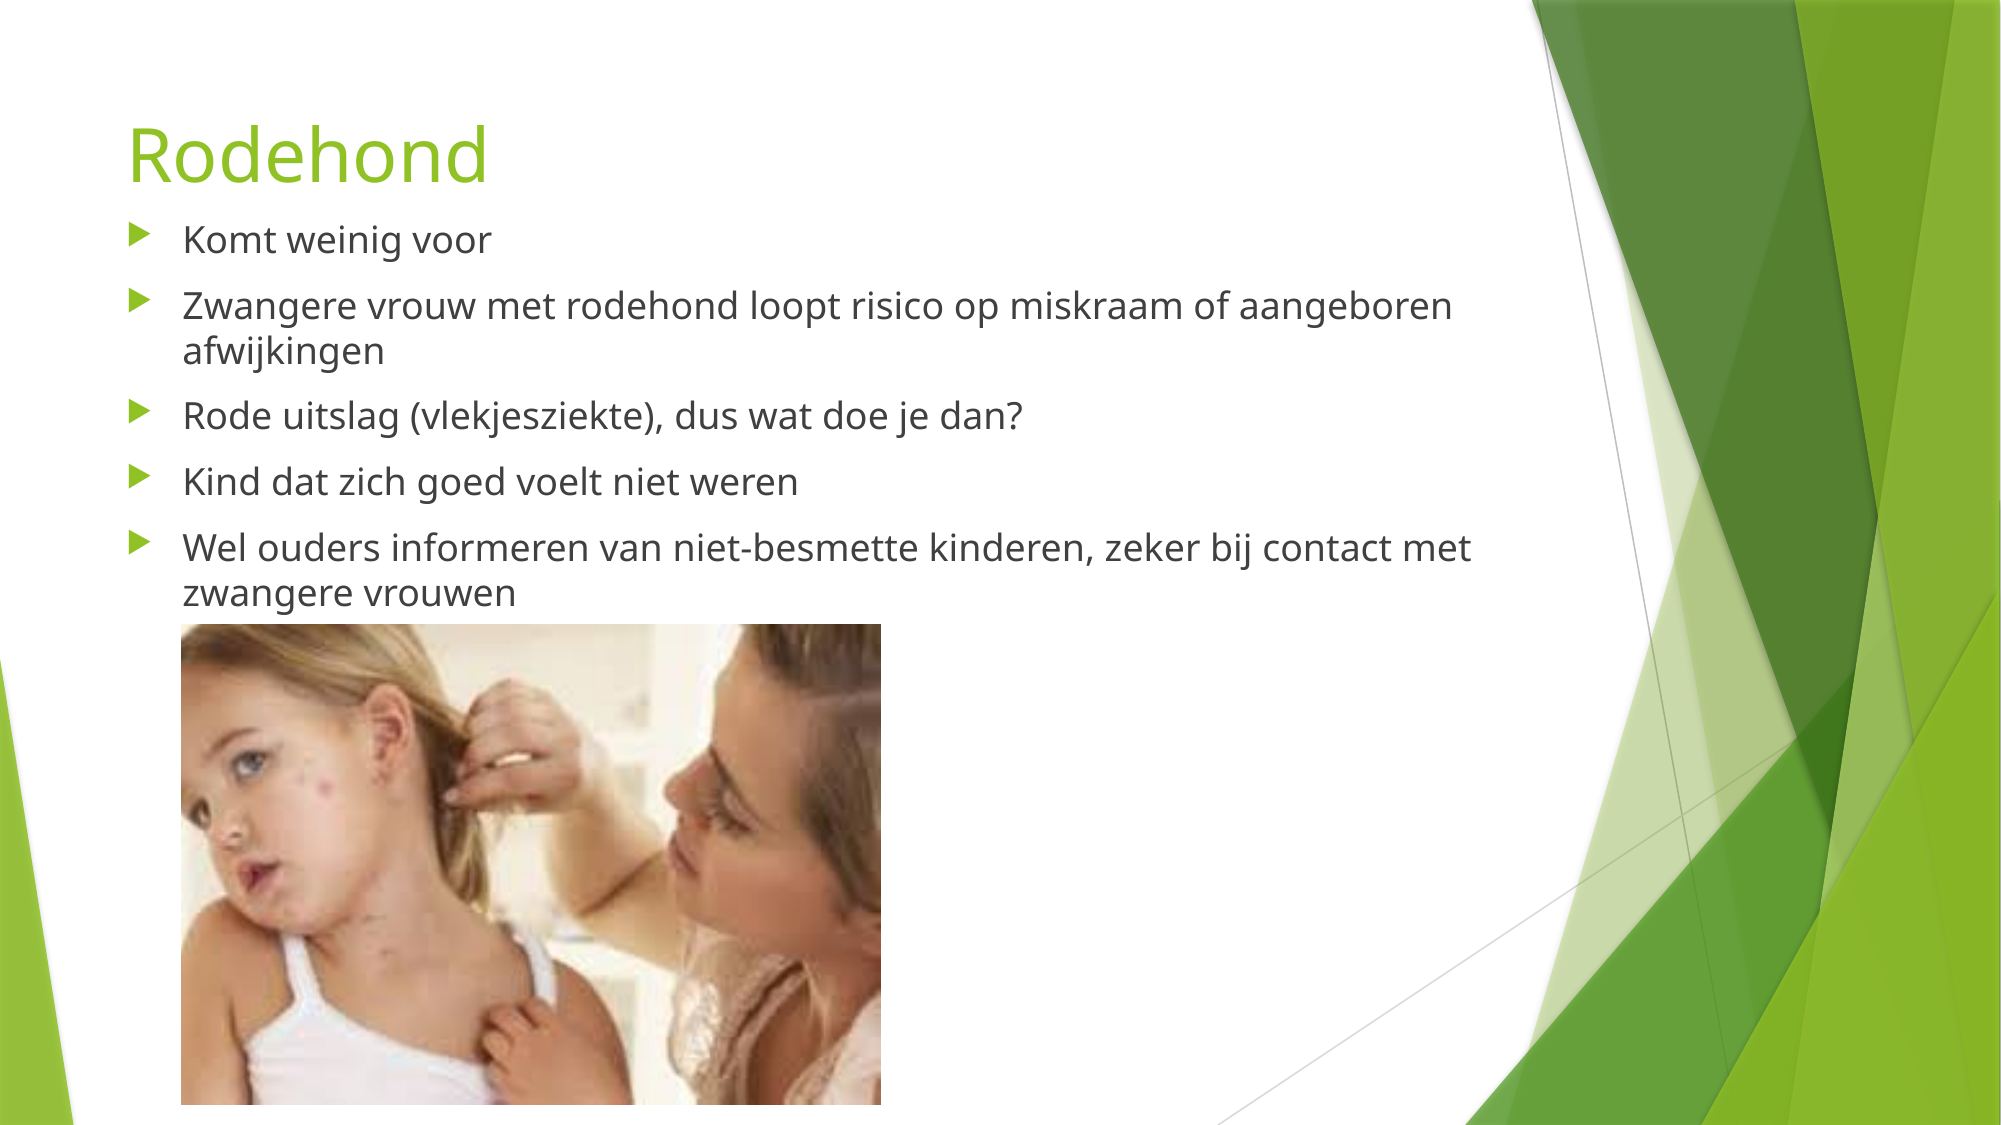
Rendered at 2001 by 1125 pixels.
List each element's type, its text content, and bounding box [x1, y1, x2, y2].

picture [181, 623, 882, 1105]
title Rodehond [111, 99, 1522, 208]
list Komt weinig voor Zwangere vrouw met rodehond loopt risico op miskraam of aangeboren afwijkingen Rode uitslag (vlekjesziekte), dus wat doe je dan? Kind dat zich goed voelt niet weren Wel ouders informeren van niet-besmette kinderen, zeker bij contact met zwangere vrouwen [111, 208, 1522, 845]
